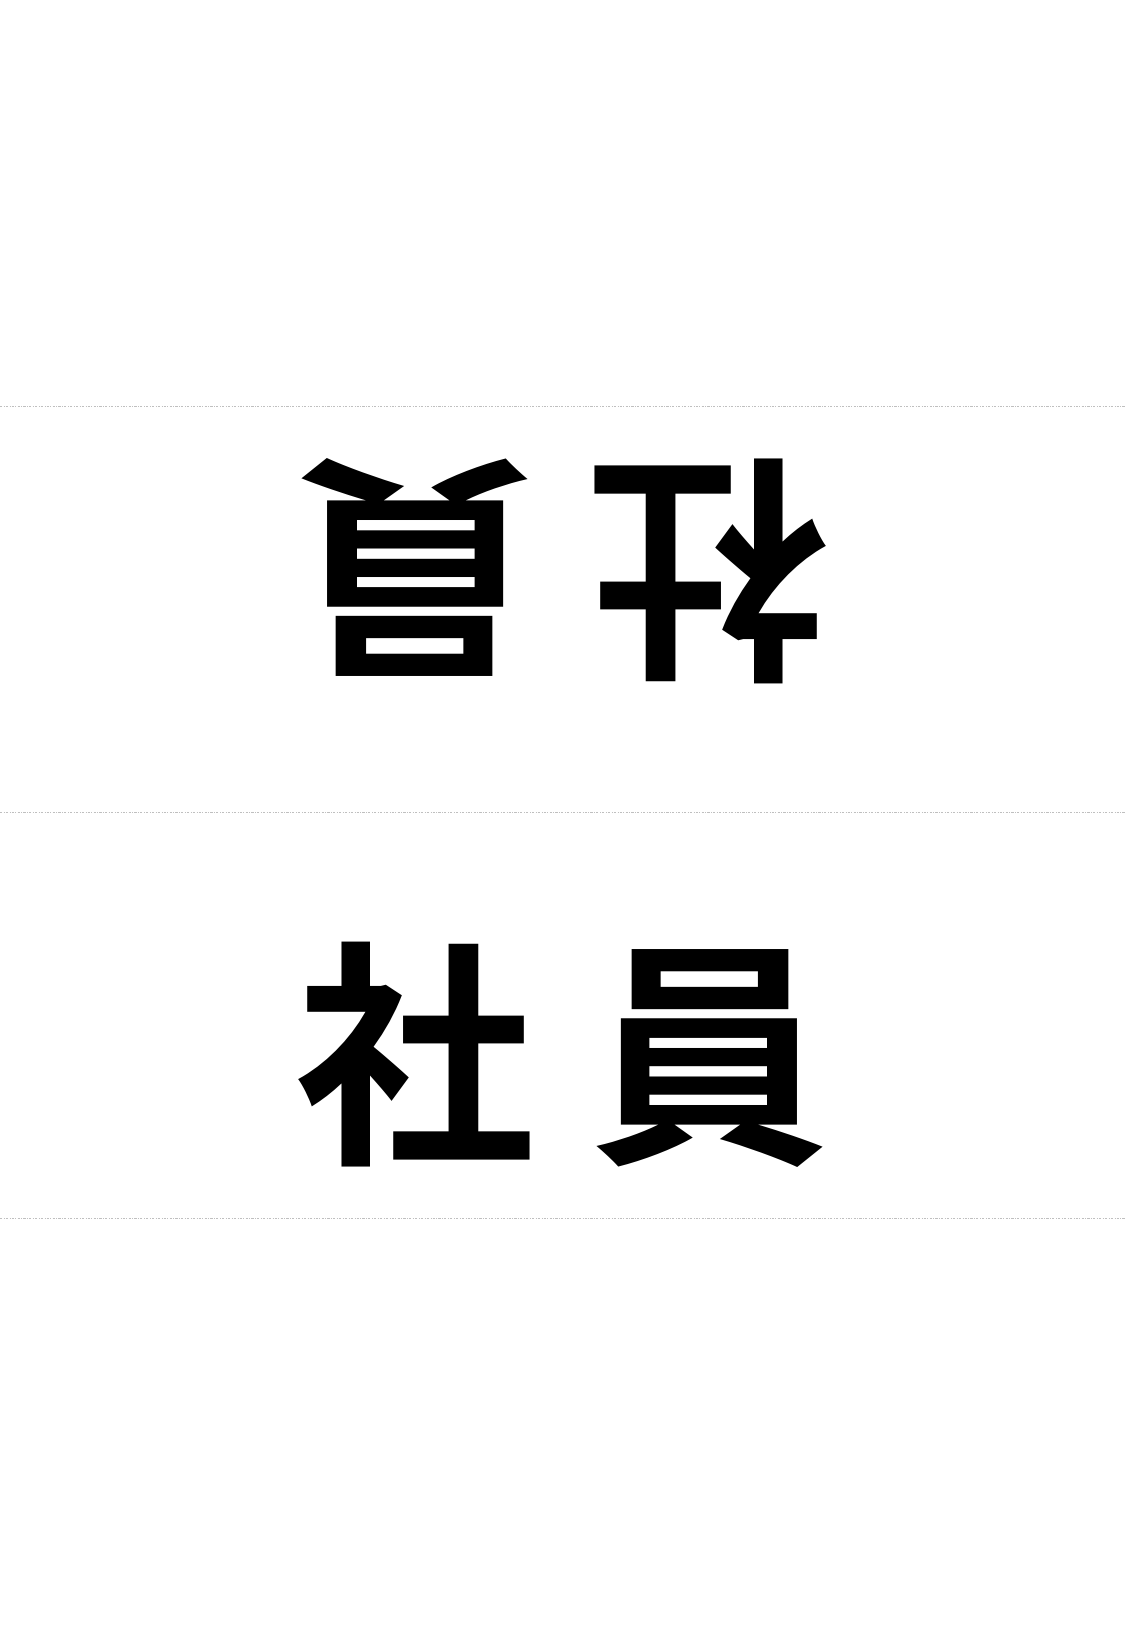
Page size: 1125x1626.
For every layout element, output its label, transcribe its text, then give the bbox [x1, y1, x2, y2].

text_box 社 員 [280, 898, 844, 1201]
text_box 社 員 [281, 425, 845, 728]
